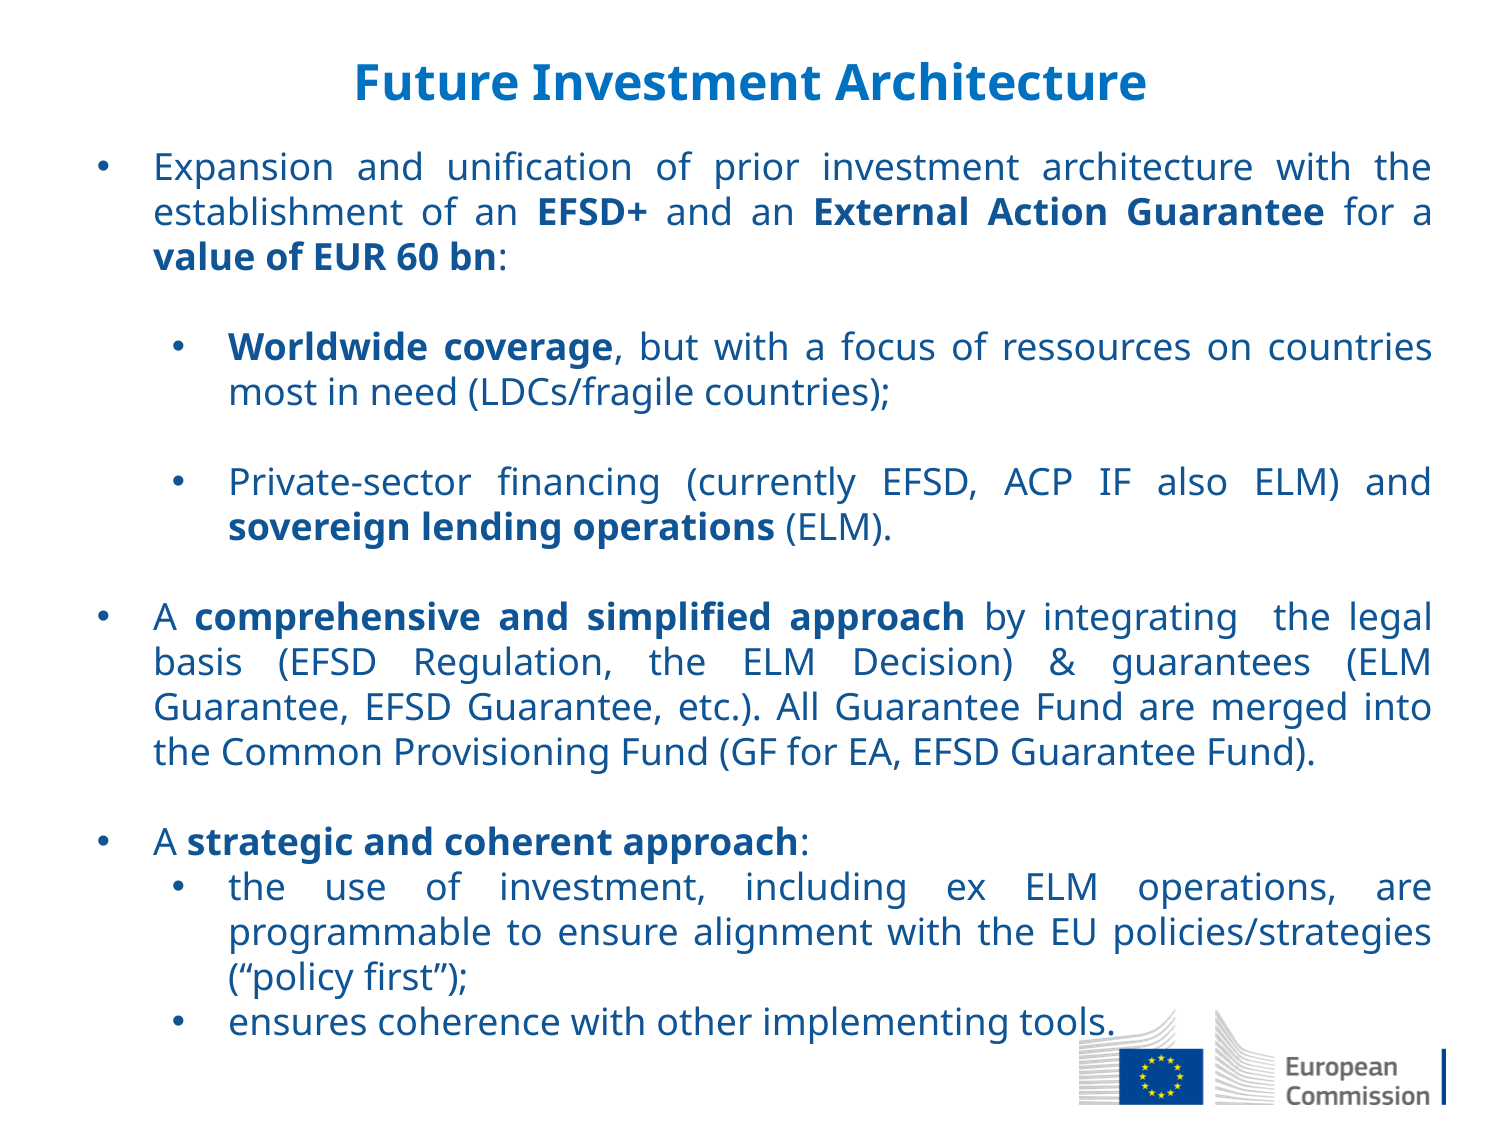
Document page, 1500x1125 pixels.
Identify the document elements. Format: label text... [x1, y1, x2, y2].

text_box Future Investment Architecture [54, 42, 1449, 118]
text_box Expansion and unification of prior investment architecture with the establishment of an EFSD+ and an External Action Guarantee for a value of EUR 60 bn: Worldwide coverage, but with a focus of ressources on countries most in need (LDCs/fragile countries); Private-sector financing (currently EFSD, ACP IF also ELM) and sovereign lending operations (ELM). A comprehensive and simplified approach by integrating the legal basis (EFSD Regulation, the ELM Decision) & guarantees (ELM Guarantee, EFSD Guarantee, etc.). All Guarantee Fund are merged into the Common Provisioning Fund (GF for EA, EFSD Guarantee Fund). A strategic and coherent approach: the use of investment, including ex ELM operations, are programmable to ensure alignment with the EU policies/strategies (“policy first”); ensures coherence with other implementing tools. [7, 30, 1449, 1125]
